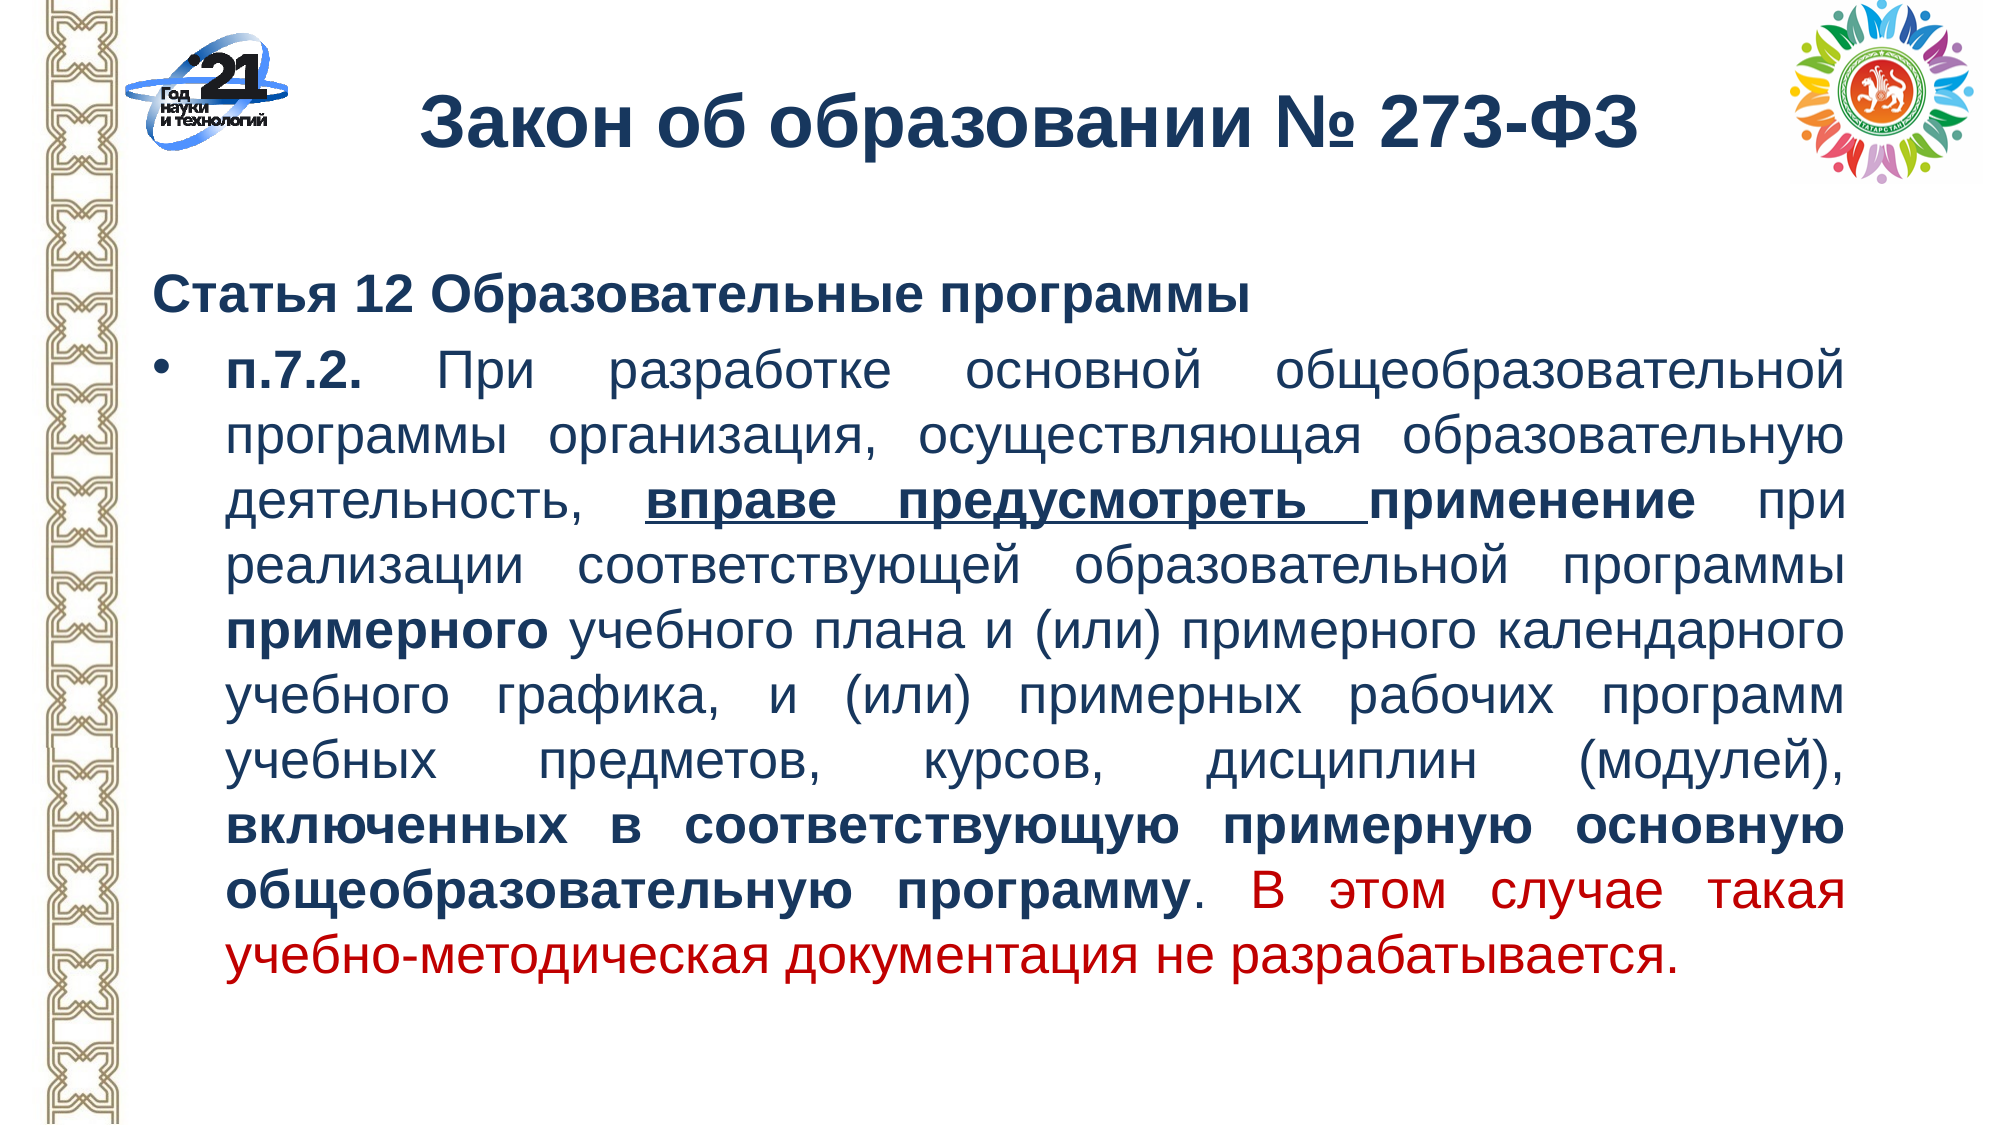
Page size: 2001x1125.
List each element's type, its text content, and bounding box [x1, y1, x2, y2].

title Закон об образовании № 273-ФЗ [305, 59, 1761, 174]
list Статья 12 Образовательные программы п.7.2. При разработке основной общеобразовательной программы организация, осуществляющая образовательную деятельность, вправе предусмотреть применение при реализации соответствующей образовательной программы примерного учебного плана и (или) примерного календарного учебного графика, и (или) примерных рабочих программ учебных предметов, курсов, дисциплин (модулей), включенных в соответствующую примерную основную общеобразовательную программу. В этом случае такая учебно-методическая документация не разрабатывается. [137, 174, 1863, 1014]
picture [0, 0, 2001, 1125]
